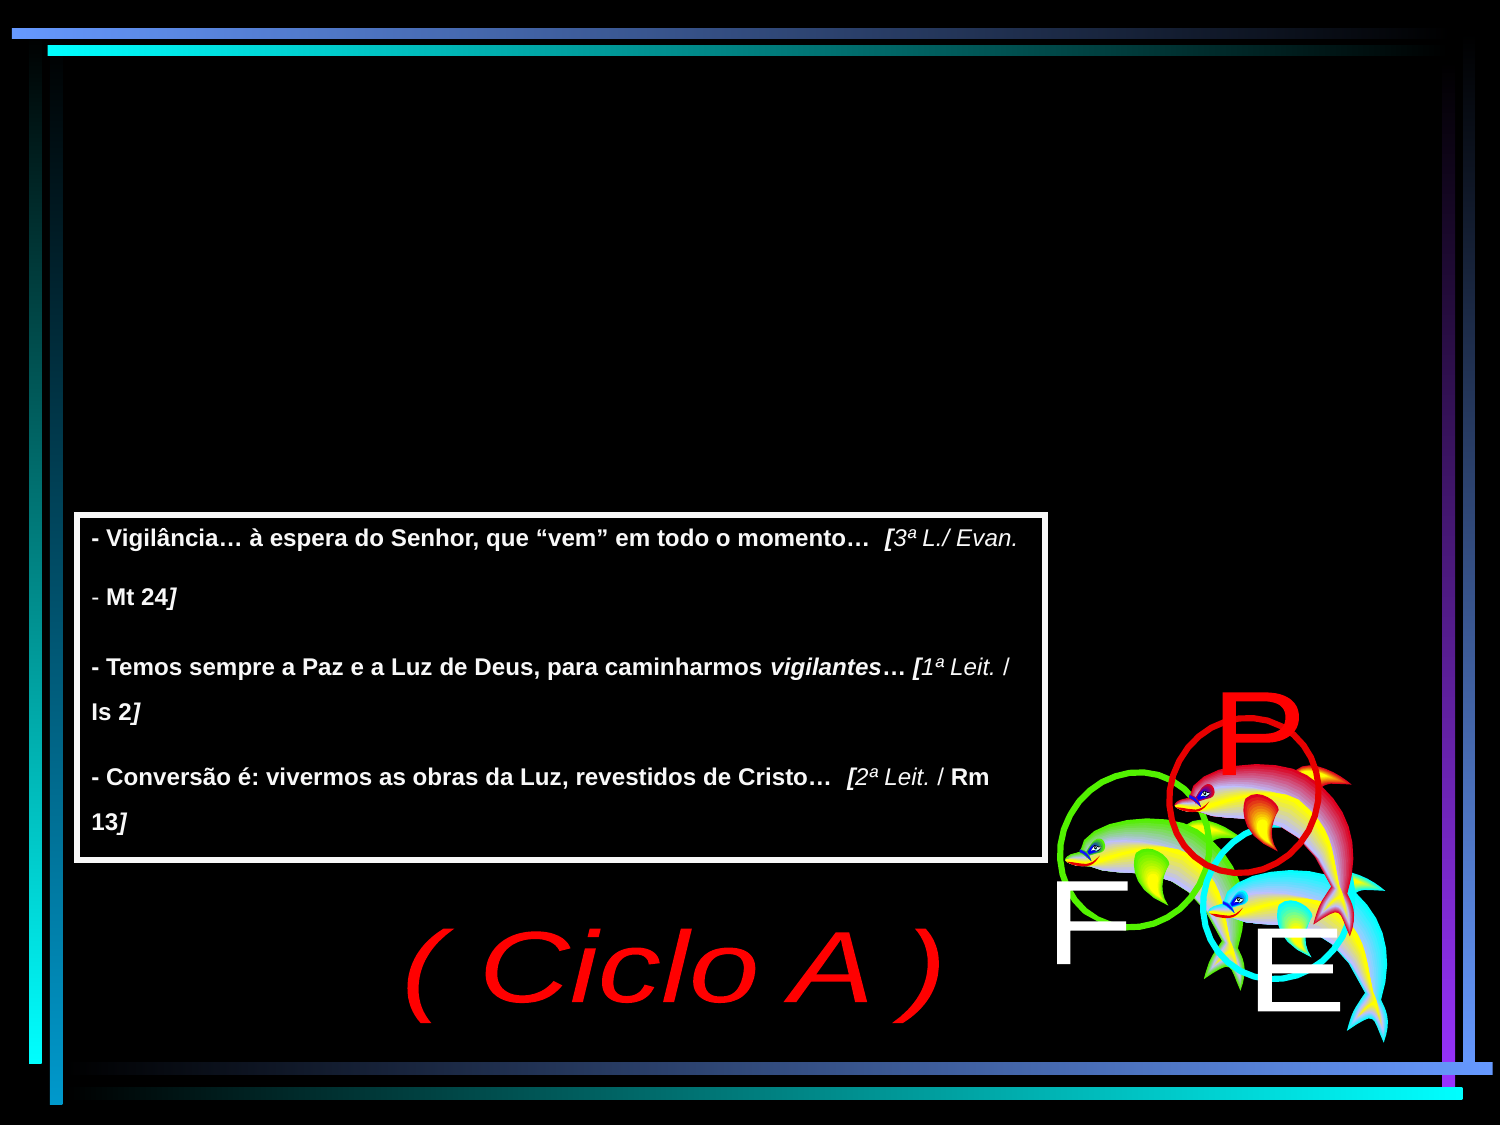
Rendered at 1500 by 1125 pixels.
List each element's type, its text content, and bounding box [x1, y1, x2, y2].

text_box - Vigilância… à espera do Senhor, que “vem” em todo o momento… [3ª L./ Evan. - Mt 24] - Temos sempre a Paz e a Luz de Deus, para caminharmos vigilantes… [1ª Leit. / Is 2] - Conversão é: vivermos as obras da Luz, revestidos de Cristo… [2ª Leit. / Rm 13] [76, 515, 1046, 860]
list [1068, 727, 1460, 994]
